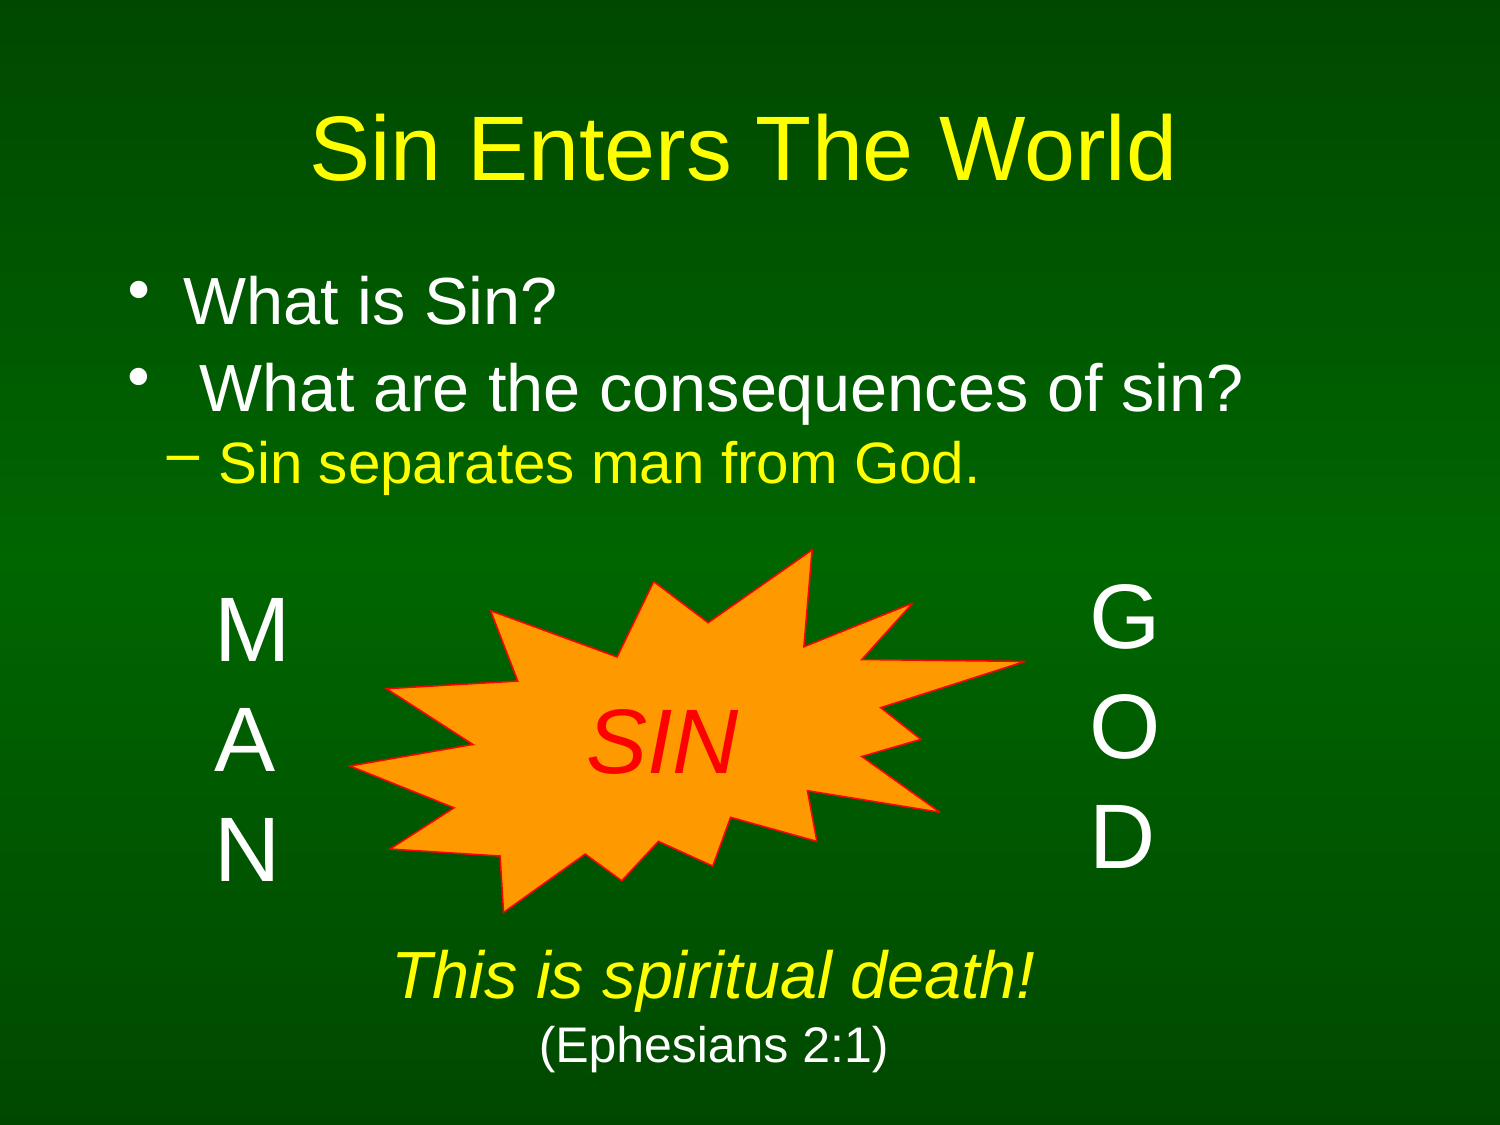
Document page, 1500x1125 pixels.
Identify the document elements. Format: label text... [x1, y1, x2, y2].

text_box This is spiritual death! (Ephesians 2:1) [275, 924, 1153, 1080]
title Sin Enters The World [50, 50, 1438, 238]
text_box G O D [1074, 563, 1197, 895]
list What is Sin? [112, 249, 1450, 338]
text_box M A N [200, 563, 322, 908]
text_box SIN [349, 563, 1025, 913]
text_box What are the consequences of sin? Sin separates man from God. [112, 337, 1413, 563]
